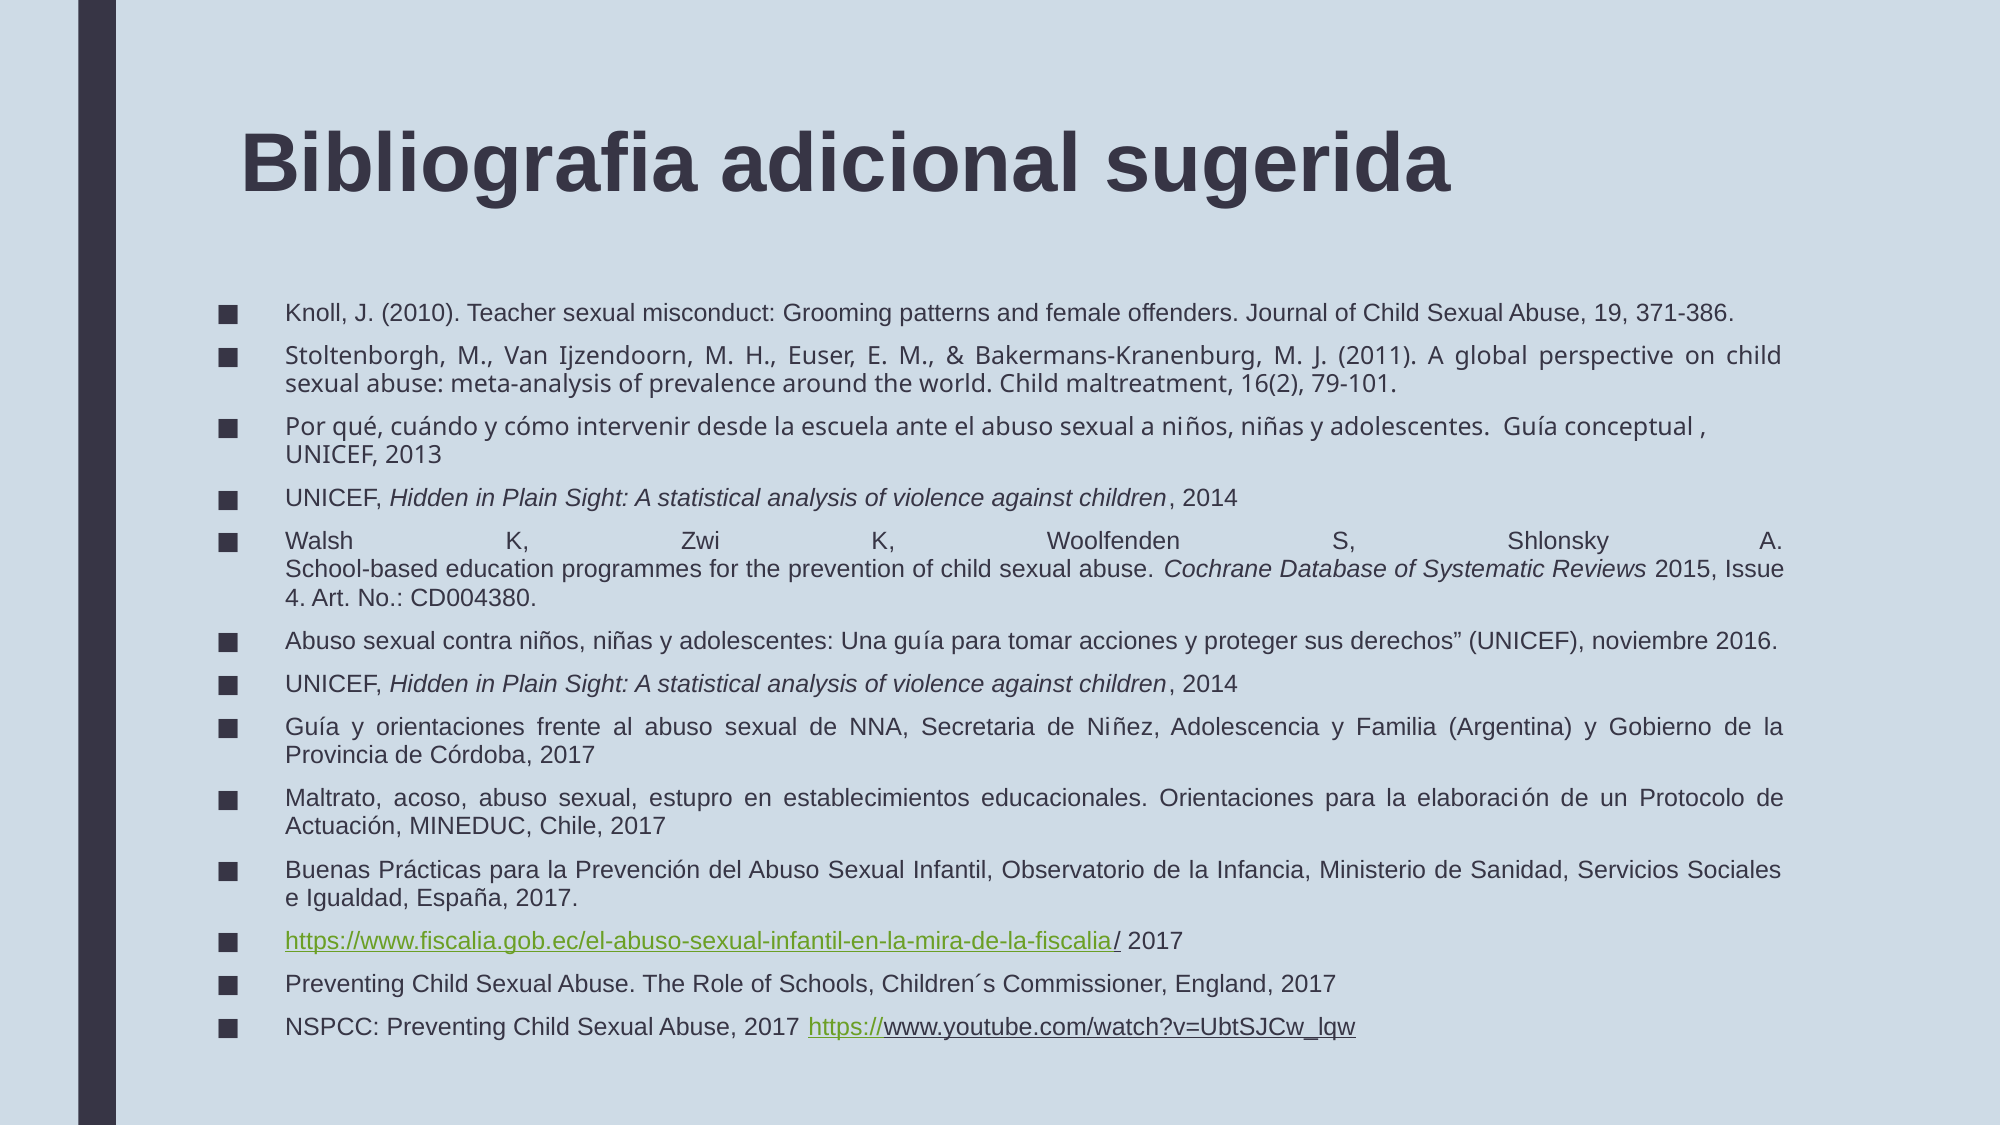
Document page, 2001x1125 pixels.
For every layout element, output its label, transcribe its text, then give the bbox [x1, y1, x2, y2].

title Bibliografia adicional sugerida [225, 112, 1800, 246]
list Knoll, J. (2010). Teacher sexual misconduct: Grooming patterns and female offenders. Journal of Child Sexual Abuse, 19, 371-386. Stoltenborgh, M., Van Ijzendoorn, M. H., Euser, E. M., & Bakermans-Kranenburg, M. J. (2011). A global perspective on child sexual abuse: meta-analysis of prevalence around the world. Child maltreatment, 16(2), 79-101. Por qué, cuándo y cómo intervenir desde la escuela ante el abuso sexual a niños, niñas y adolescentes. Guía conceptual , UNICEF, 2013 UNICEF, Hidden in Plain Sight: A statistical analysis of violence against children, 2014 Walsh K, Zwi K, Woolfenden S, Shlonsky A. School-based education programmes for the prevention of child sexual abuse. Cochrane Database of Systematic Reviews 2015, Issue 4. Art. No.: CD004380. Abuso sexual contra niños, niñas y adolescentes: Una guía para tomar acciones y proteger sus derechos” (UNICEF), noviembre 2016. UNICEF, Hidden in Plain Sight: A statistical analysis of violence against children, 2014 Guía y orientaciones frente al abuso sexual de NNA, Secretaria de Niñez, Adolescencia y Familia (Argentina) y Gobierno de la Provincia de Córdoba, 2017 Maltrato, acoso, abuso sexual, estupro en establecimientos educacionales. Orientaciones para la elaboración de un Protocolo de Actuación, MINEDUC, Chile, 2017 Buenas Prácticas para la Prevención del Abuso Sexual Infantil, Observatorio de la Infancia, Ministerio de Sanidad, Servicios Sociales e Igualdad, España, 2017. https://www.fiscalia.gob.ec/el-abuso-sexual-infantil-en-la-mira-de-la-fiscalia/ 2017 Preventing Child Sexual Abuse. The Role of Schools, Children´s Commissioner, England, 2017 NSPCC: Preventing Child Sexual Abuse, 2017 https://www.youtube.com/watch?v=UbtSJCw_lqw [201, 246, 1800, 1079]
